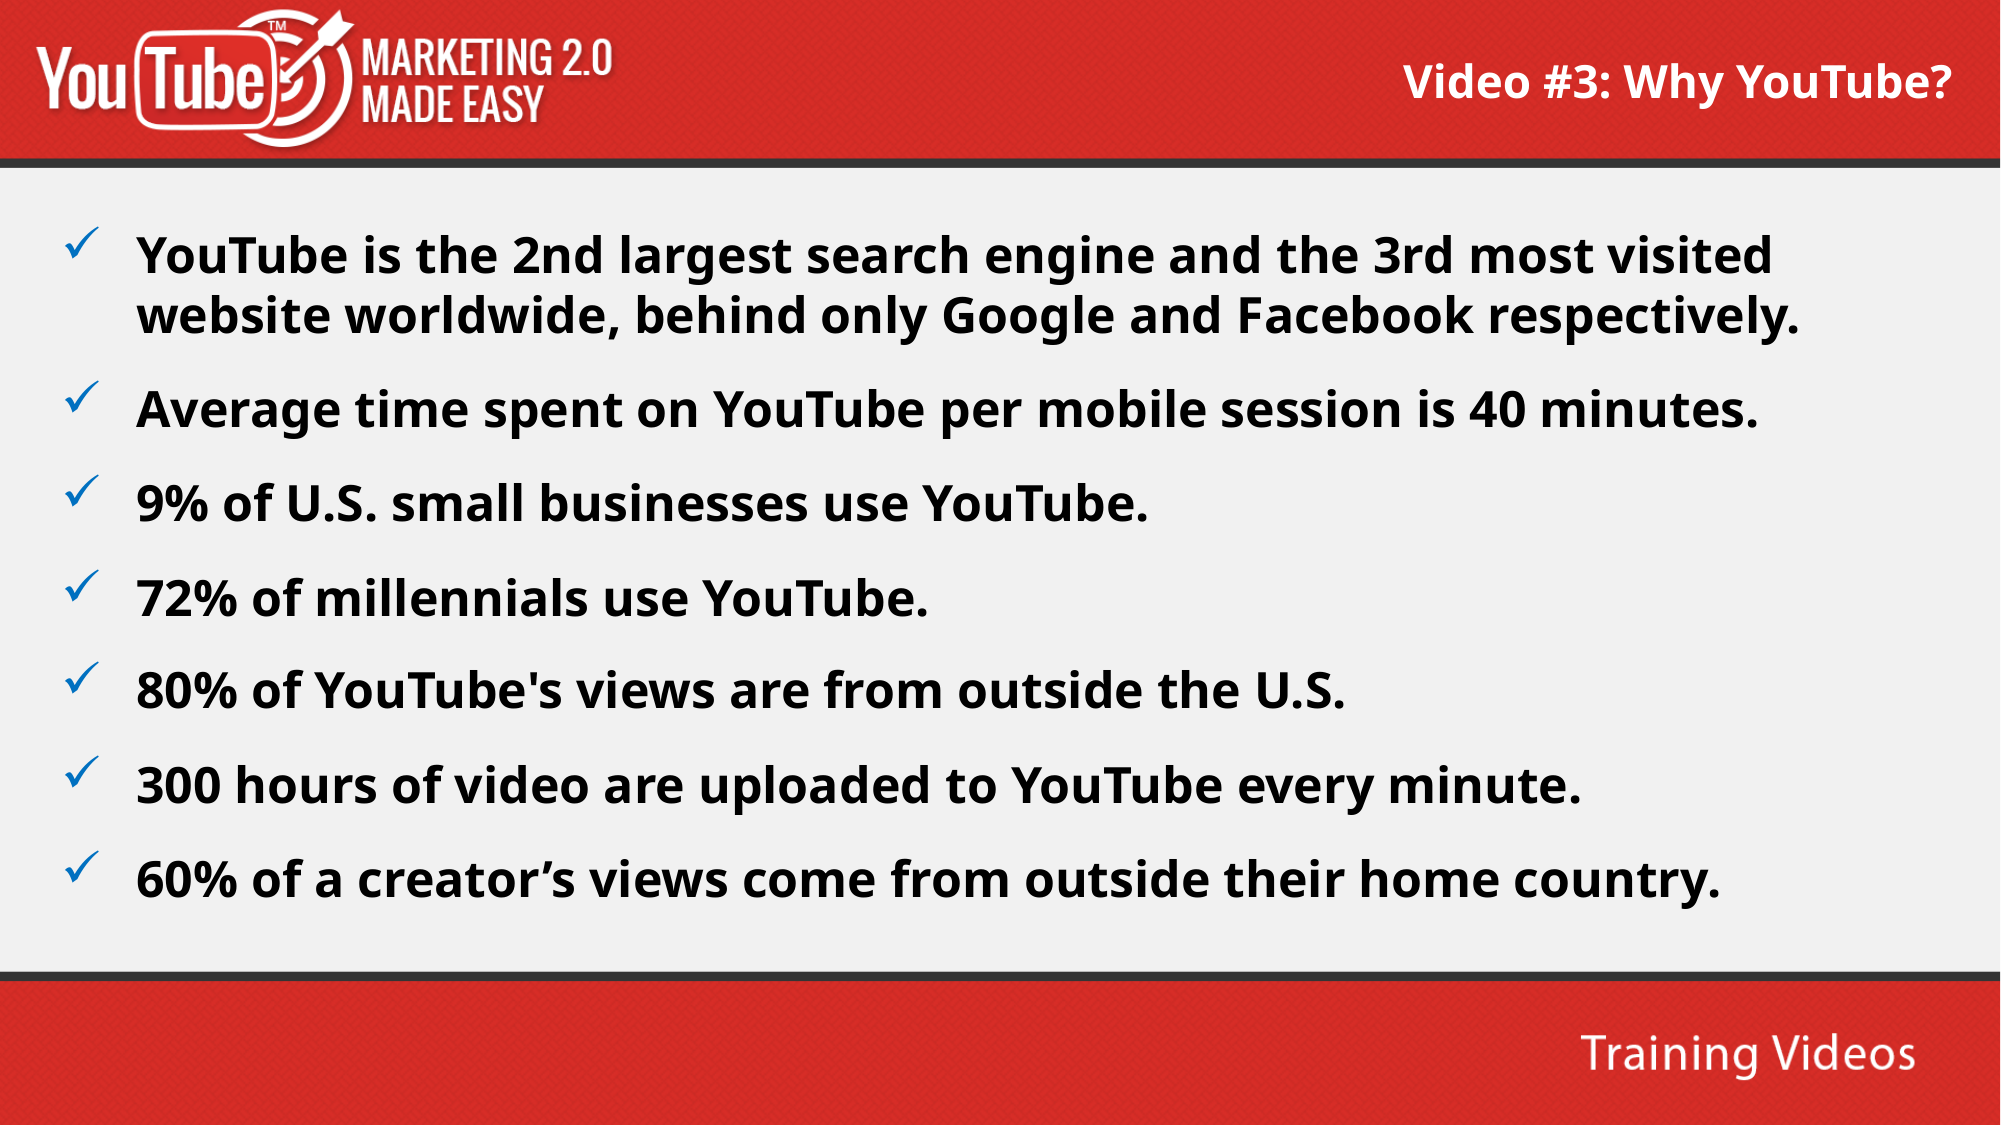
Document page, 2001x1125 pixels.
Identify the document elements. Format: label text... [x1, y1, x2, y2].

text_box 9% of U.S. small businesses use YouTube. [46, 464, 1850, 540]
text_box Average time spent on YouTube per mobile session is 40 minutes. [46, 370, 1998, 445]
text_box YouTube is the 2nd largest search engine and the 3rd most visited website worldwide, behind only Google and Facebook respectively. [46, 216, 1852, 352]
text_box 80% of YouTube's views are from outside the U.S. [46, 651, 1977, 727]
text_box Video #3: Why YouTube? [1388, 45, 1999, 116]
text_box 300 hours of video are uploaded to YouTube every minute. [46, 745, 1899, 821]
text_box 72% of millennials use YouTube. [46, 558, 1850, 634]
picture [0, 0, 2001, 1125]
text_box 60% of a creator’s views come from outside their home country. [46, 839, 1977, 915]
